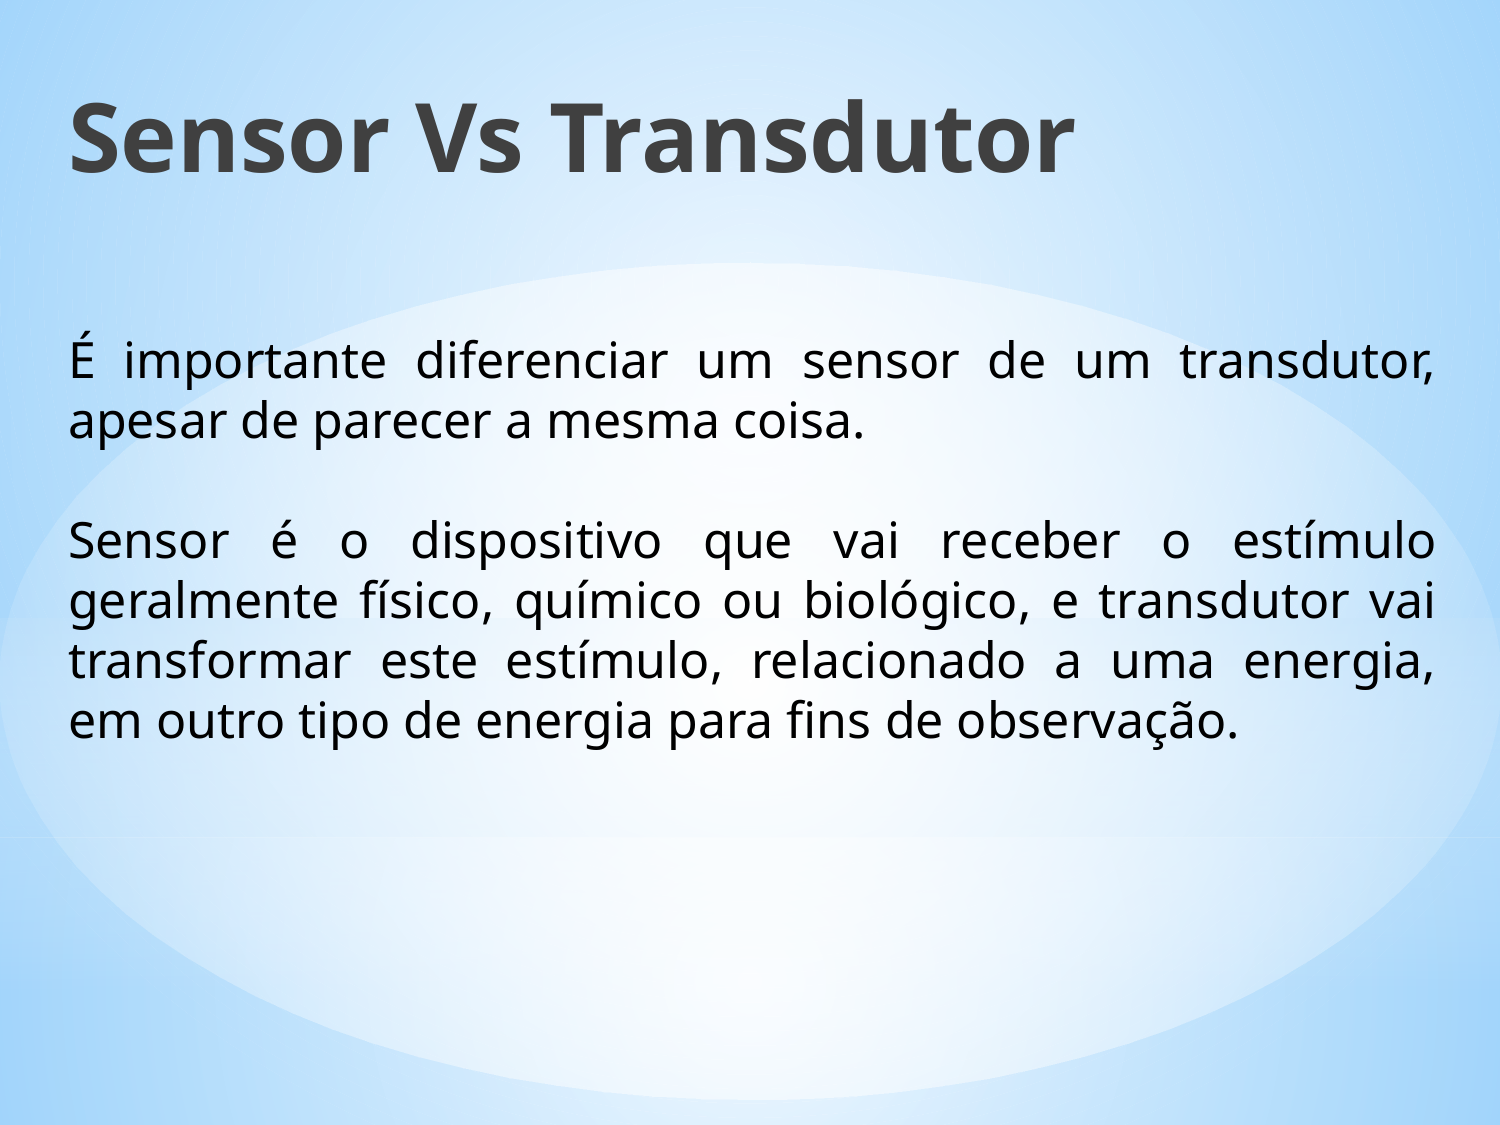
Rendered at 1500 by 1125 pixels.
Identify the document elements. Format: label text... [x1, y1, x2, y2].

text_box Sensor Vs Transdutor [53, 69, 1174, 257]
text_box É importante diferenciar um sensor de um transdutor, apesar de parecer a mesma coisa. Sensor é o dispositivo que vai receber o estímulo geralmente físico, químico ou biológico, e transdutor vai transformar este estímulo, relacionado a uma energia, em outro tipo de energia para fins de observação. [53, 320, 1452, 756]
